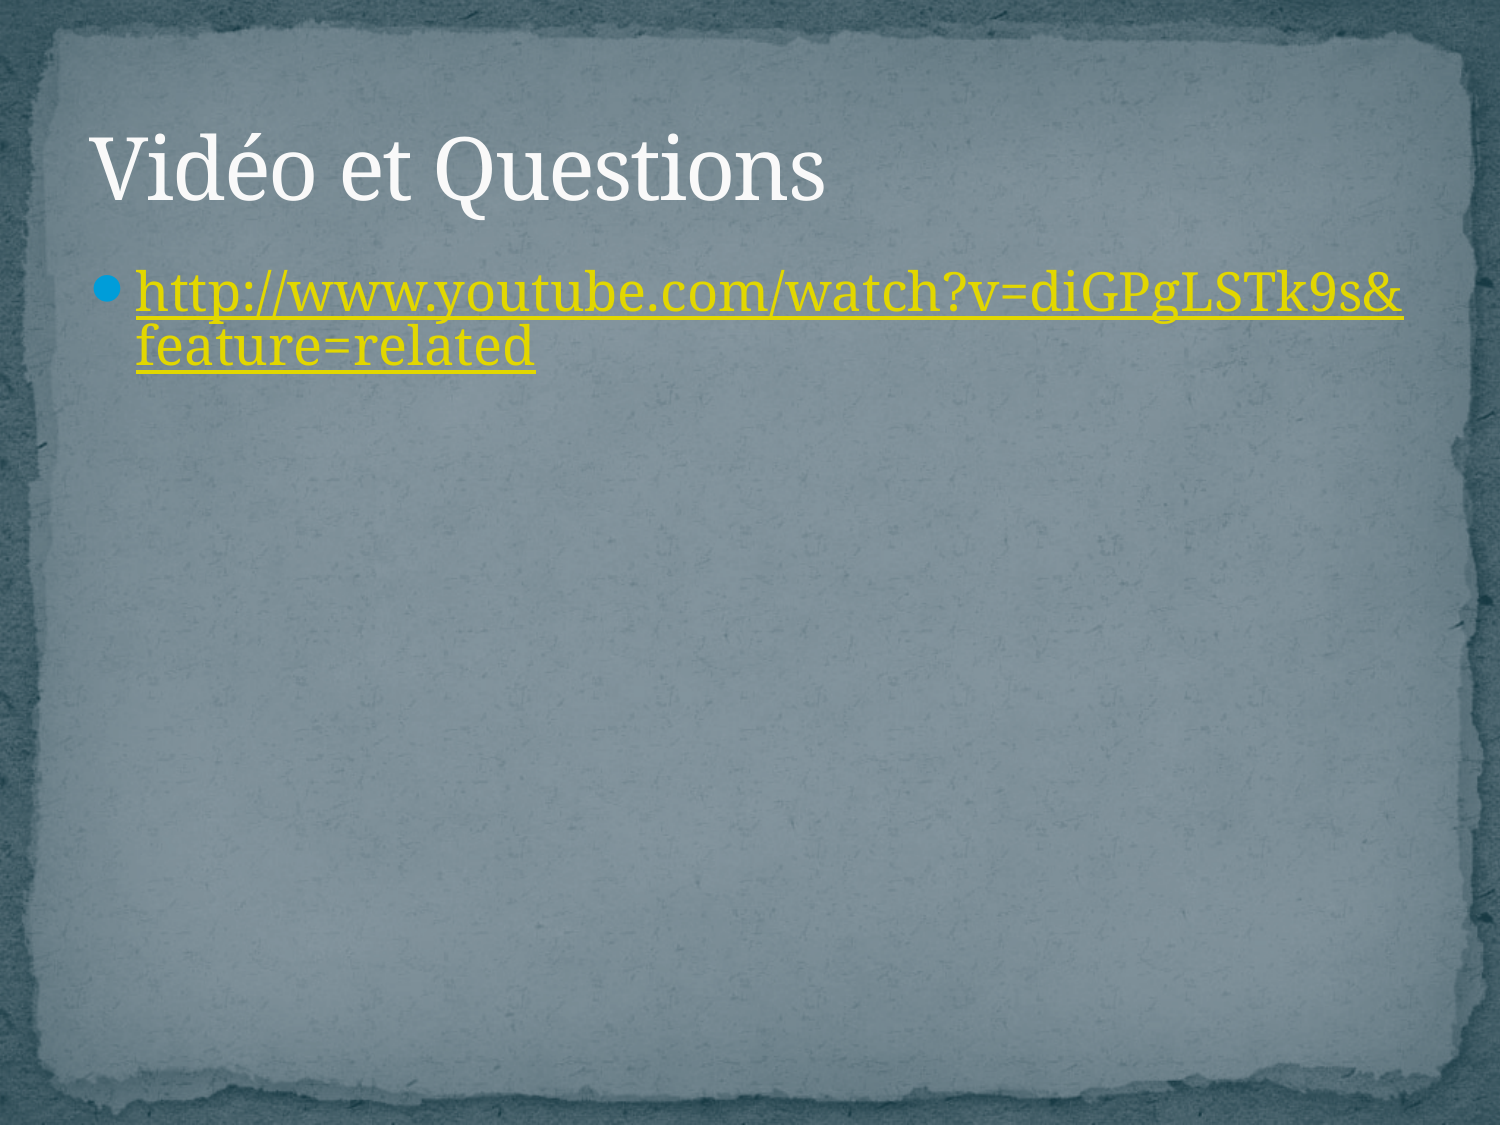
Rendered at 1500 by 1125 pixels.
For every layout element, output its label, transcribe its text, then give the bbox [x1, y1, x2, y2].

title Vidéo et Questions [74, 24, 1425, 225]
list http://www.youtube.com/watch?v=diGPgLSTk9s&feature=related [75, 249, 1425, 1000]
